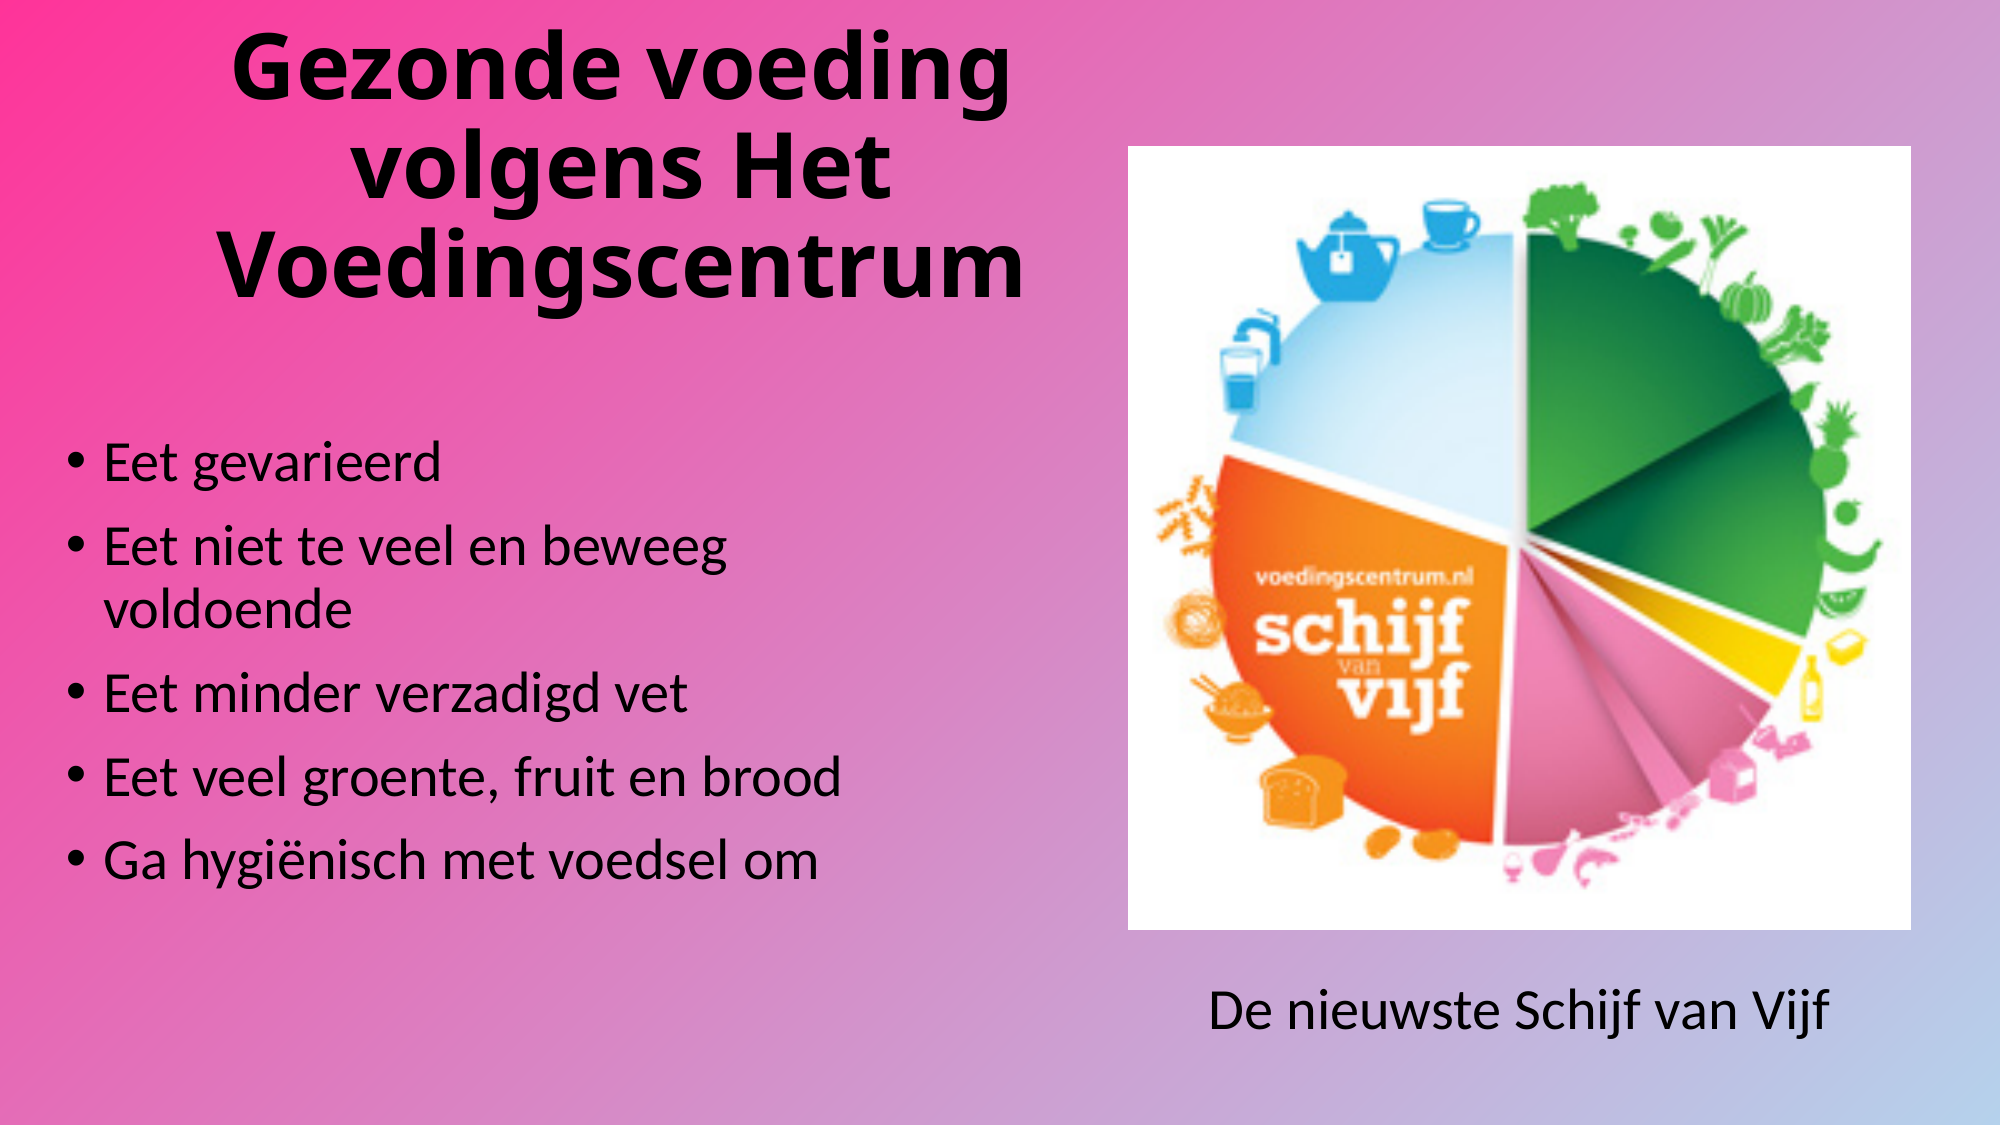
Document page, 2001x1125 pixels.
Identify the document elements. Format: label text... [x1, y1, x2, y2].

picture [1128, 146, 1911, 930]
title Gezonde voeding volgens Het Voedingscentrum [137, 59, 1107, 278]
text_box De nieuwste Schijf van Vijf [1193, 963, 1846, 1049]
list Eet gevarieerd Eet niet te veel en beweeg voldoende Eet minder verzadigd vet Eet veel groente, fruit en brood Ga hygiënisch met voedsel om [50, 424, 964, 930]
